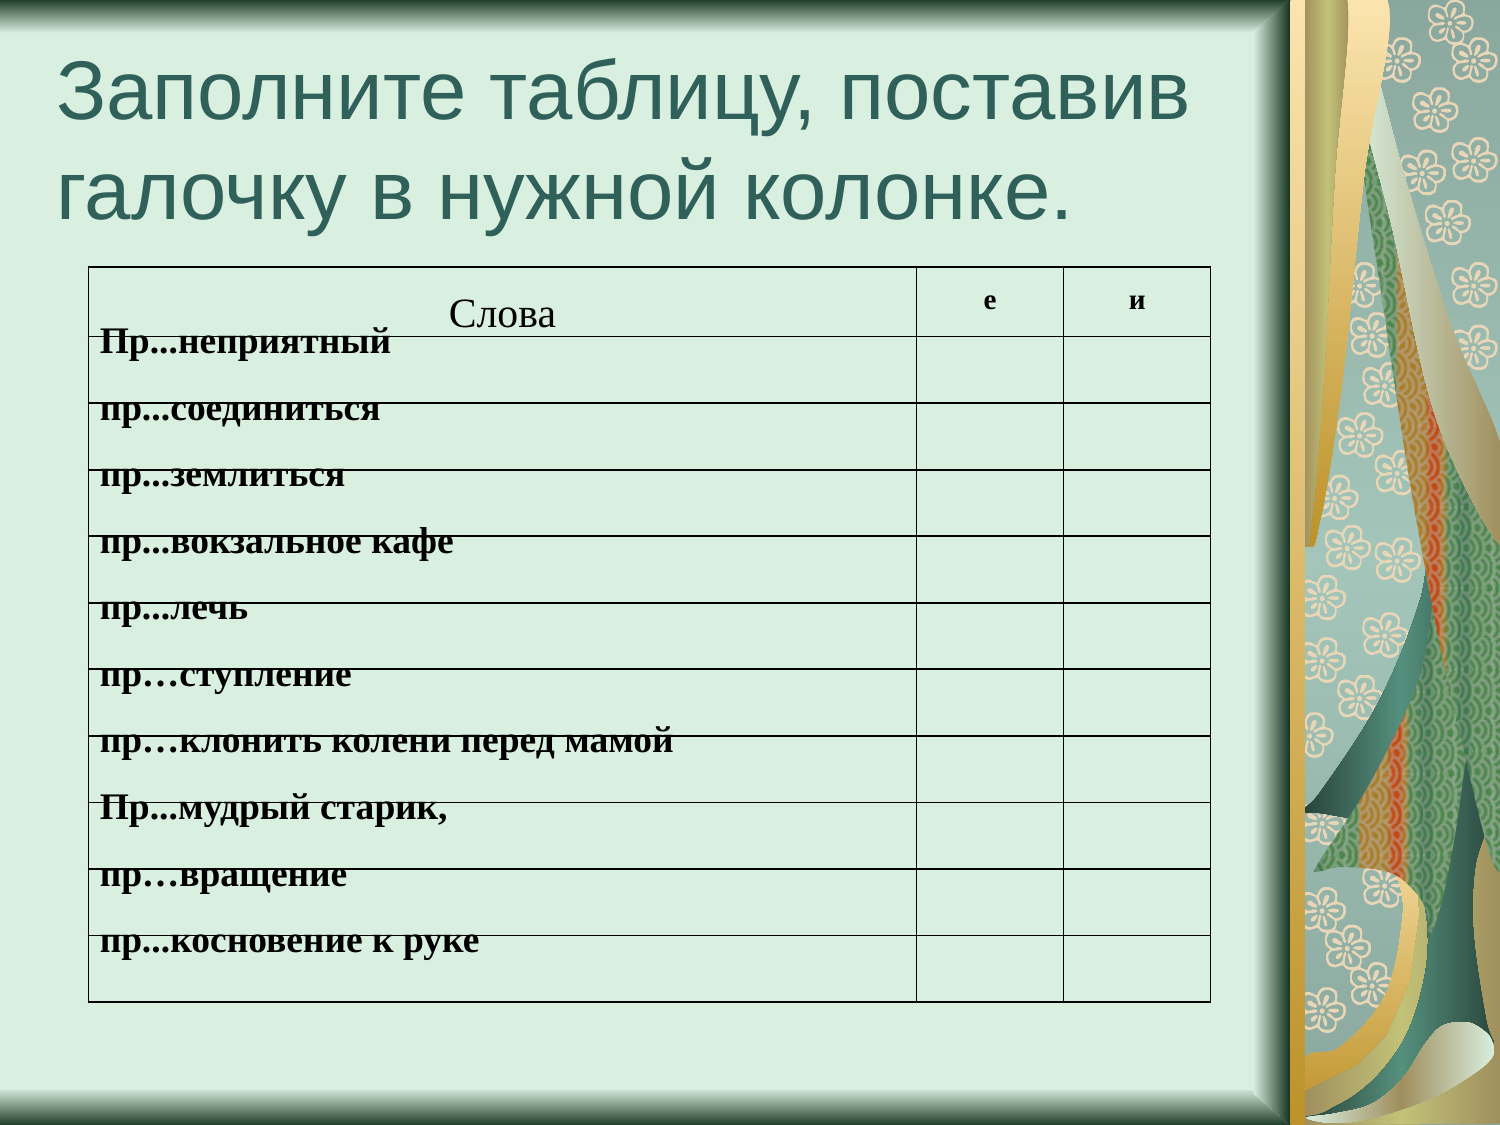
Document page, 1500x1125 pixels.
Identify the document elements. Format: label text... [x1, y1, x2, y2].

table_cell [917, 803, 1063, 868]
table_cell пр…вращение [89, 870, 916, 935]
table_cell пр...лечь [89, 604, 916, 668]
table_cell [1064, 404, 1210, 469]
table_cell [1064, 936, 1210, 1001]
table_cell пр…ступление [89, 670, 916, 735]
table_cell [1064, 337, 1210, 402]
picture [1314, 144, 1500, 936]
table_cell Пр...мудрый старик, [89, 803, 916, 868]
table_cell [1064, 471, 1210, 535]
table_cell [917, 604, 1063, 668]
title Заполните таблицу, поставив галочку в нужной колонке. [41, 42, 1268, 231]
table_cell [917, 537, 1063, 602]
table_cell [917, 737, 1063, 802]
table_cell пр...соединиться [89, 404, 916, 469]
table_cell [917, 870, 1063, 935]
table_header Слова [89, 268, 916, 336]
table_cell пр…клонить колени перед мамой [89, 737, 916, 802]
table_cell пр...землиться [89, 471, 916, 535]
table_header и [1064, 268, 1210, 336]
table_cell [1064, 870, 1210, 935]
table_cell [917, 936, 1063, 1001]
table_cell [917, 471, 1063, 535]
table_cell пр...вокзальное кафе [89, 537, 916, 602]
table_cell [1064, 737, 1210, 802]
table_cell [917, 404, 1063, 469]
table_cell [917, 337, 1063, 402]
table_cell [1064, 604, 1210, 668]
table_cell пр...косновение к руке [89, 936, 916, 1001]
table_cell [1064, 537, 1210, 602]
table_cell [1064, 803, 1210, 868]
table_cell [917, 670, 1063, 735]
table_cell [1064, 670, 1210, 735]
table_cell Пр...неприятный [89, 337, 916, 402]
table_header е [917, 268, 1063, 336]
